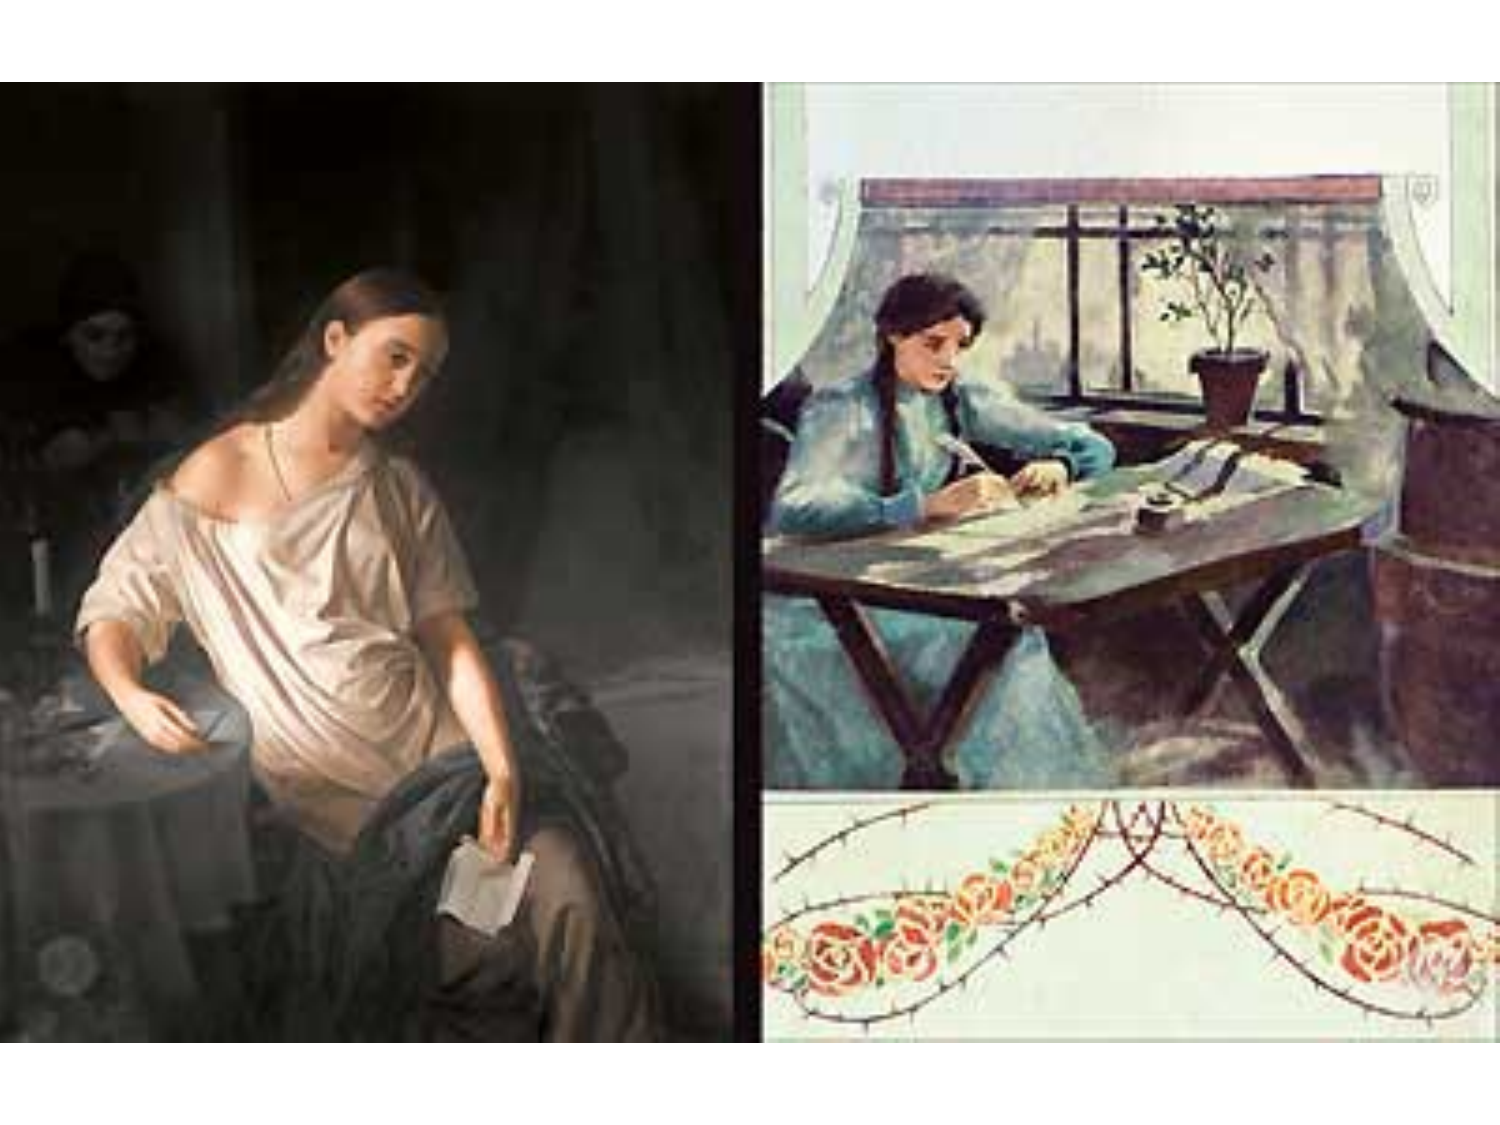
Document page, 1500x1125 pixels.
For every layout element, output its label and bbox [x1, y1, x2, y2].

picture [0, 82, 1500, 1043]
